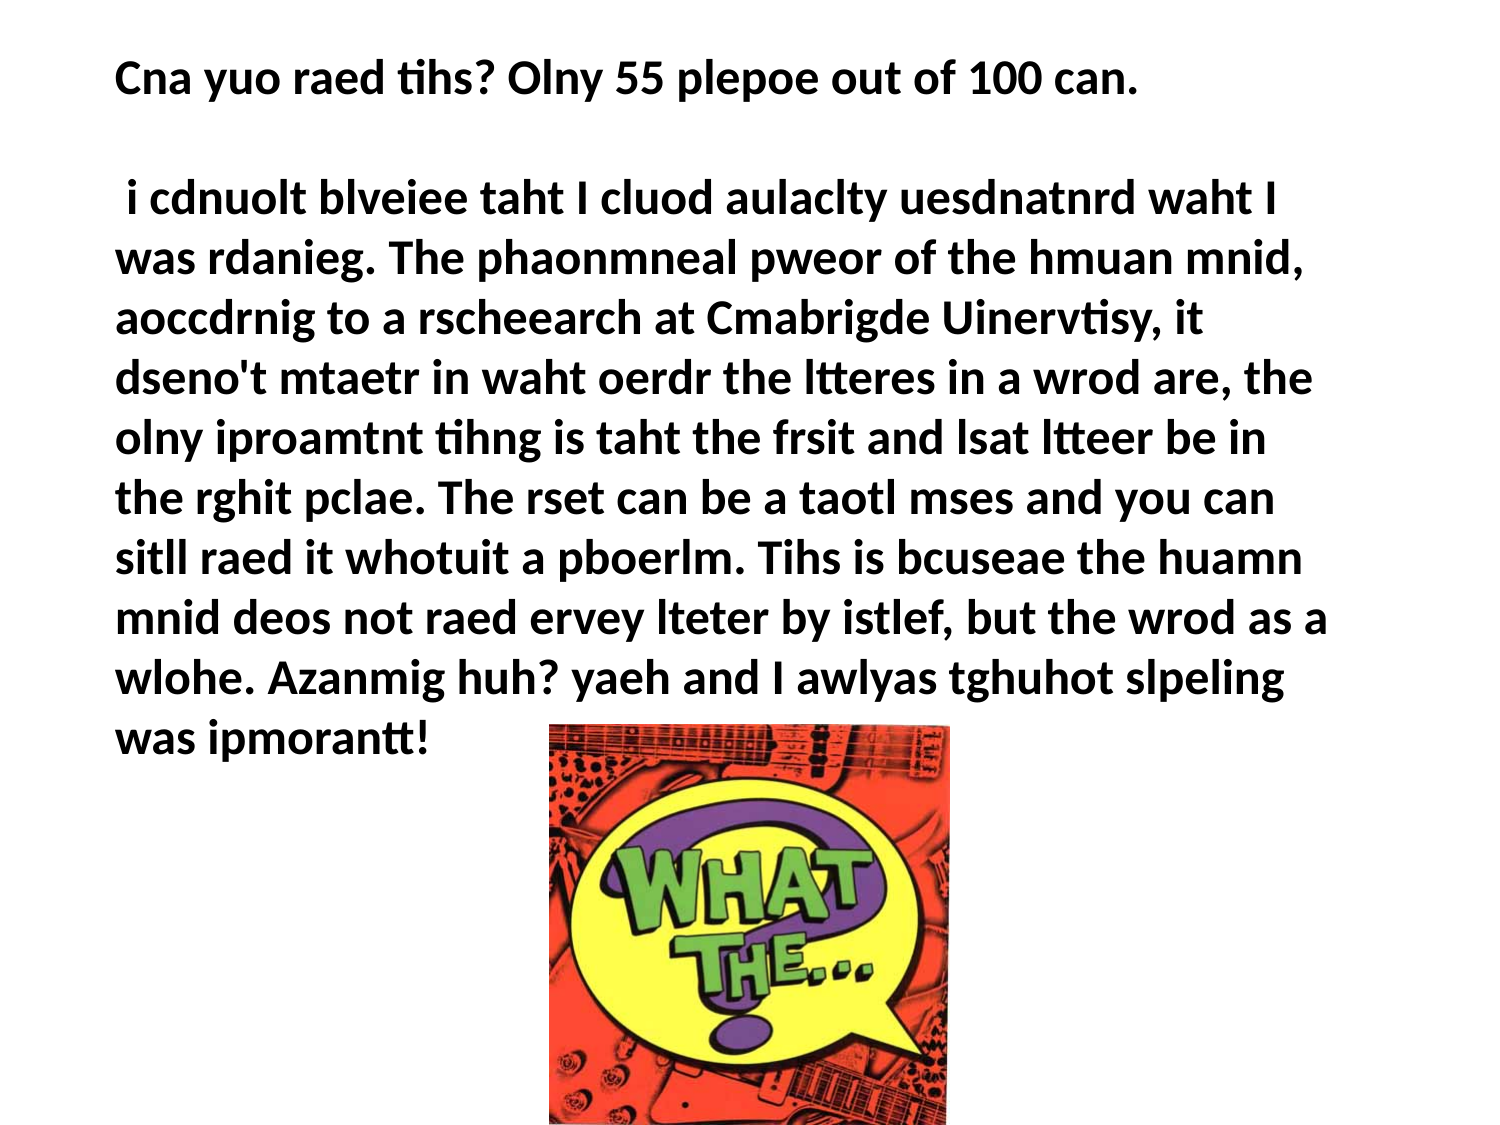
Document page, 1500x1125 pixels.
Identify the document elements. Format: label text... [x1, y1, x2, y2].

picture [549, 724, 951, 1125]
text_box Cna yuo raed tihs? Olny 55 plepoe out of 100 can. i cdnuolt blveiee taht I cluod aulaclty uesdnatnrd waht I was rdanieg. The phaonmneal pweor of the hmuan mnid, aoccdrnig to a rscheearch at Cmabrigde Uinervtisy, it dseno't mtaetr in waht oerdr the ltteres in a wrod are, the olny iproamtnt tihng is taht the frsit and lsat ltteer be in the rghit pclae. The rset can be a taotl mses and you can sitll raed it whotuit a pboerlm. Tihs is bcuseae the huamn mnid deos not raed ervey lteter by istlef, but the wrod as a wlohe. Azanmig huh? yaeh and I awlyas tghuhot slpeling was ipmorantt! [99, 37, 1350, 773]
